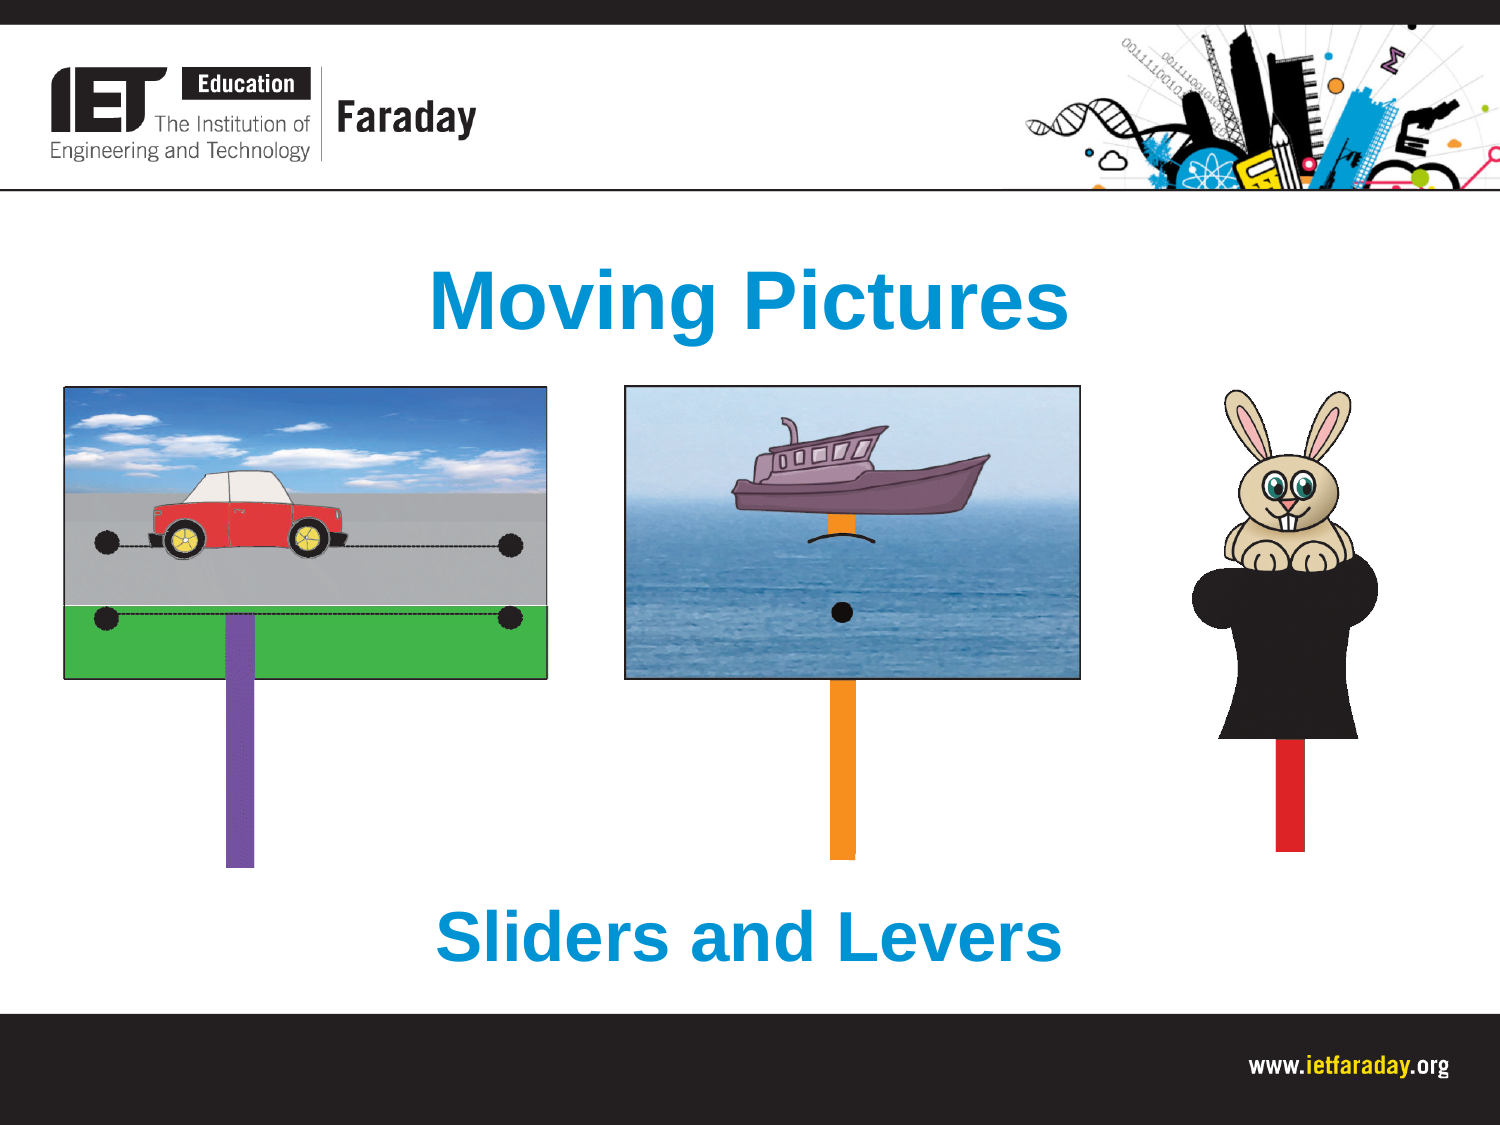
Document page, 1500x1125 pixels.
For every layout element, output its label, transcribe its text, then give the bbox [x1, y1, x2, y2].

picture [0, 0, 1500, 1125]
text_box Sliders and Levers [324, 883, 1175, 984]
text_box Moving Pictures [324, 238, 1175, 354]
